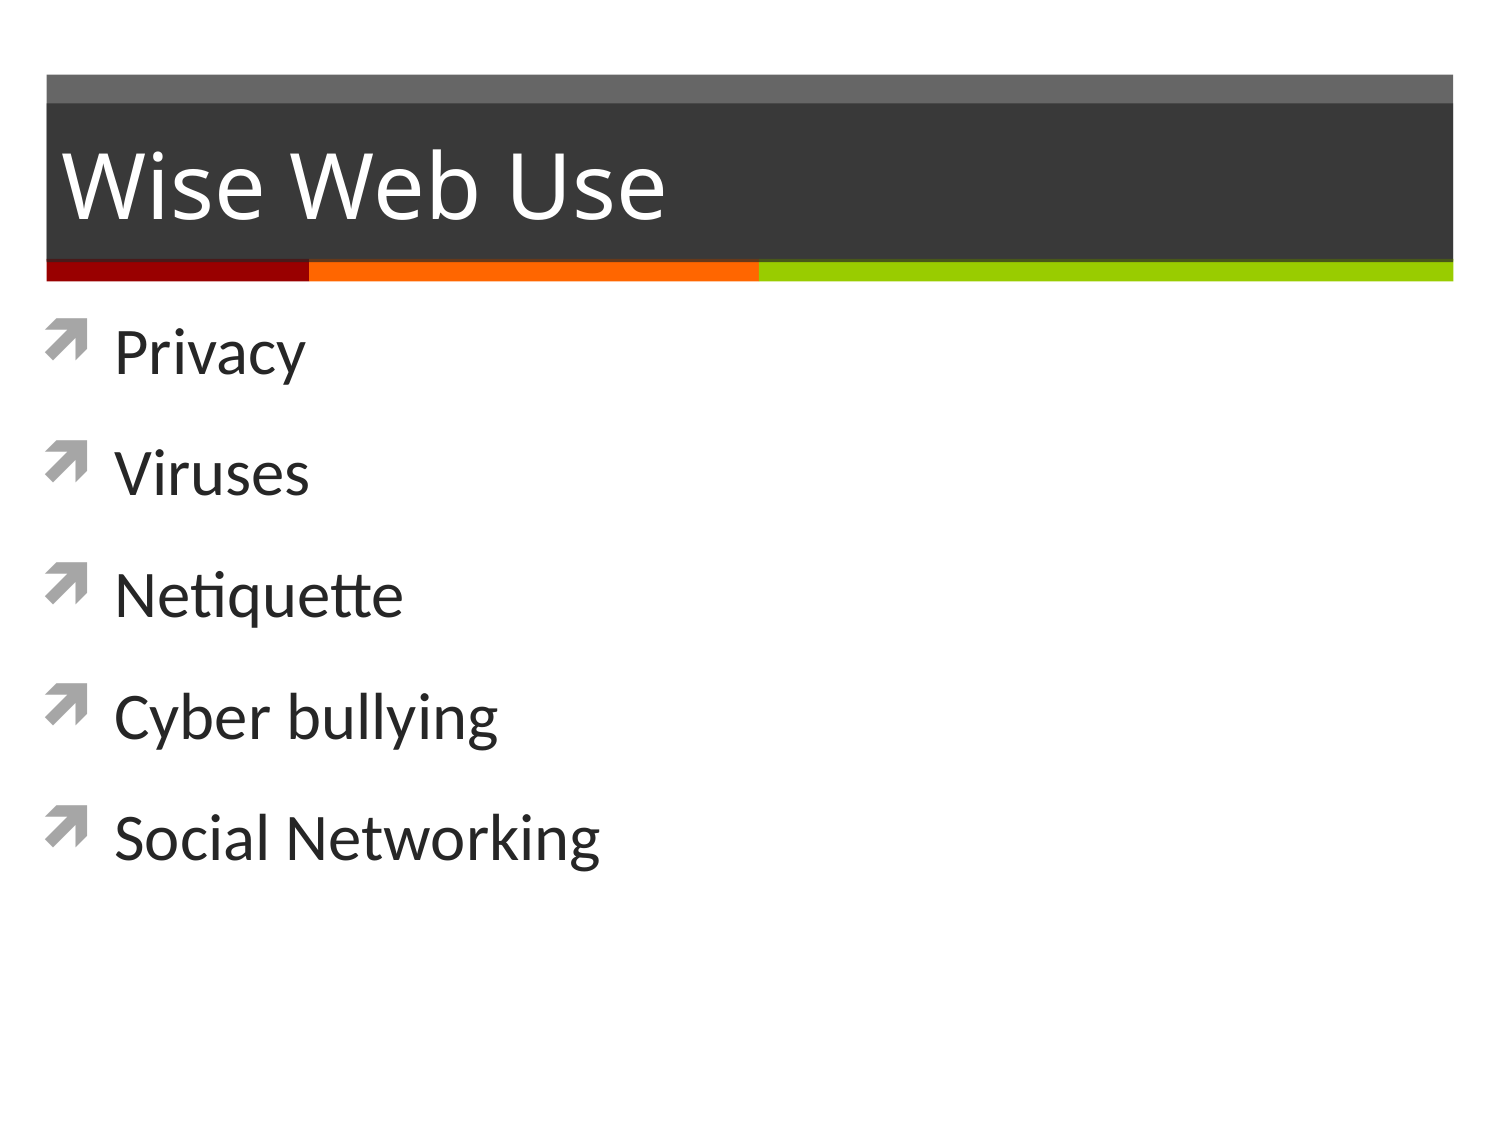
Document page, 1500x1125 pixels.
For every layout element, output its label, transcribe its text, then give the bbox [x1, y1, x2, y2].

title Wise Web Use [46, 103, 1454, 263]
list Privacy Viruses Netiquette Cyber bullying Social Networking [24, 299, 1186, 955]
